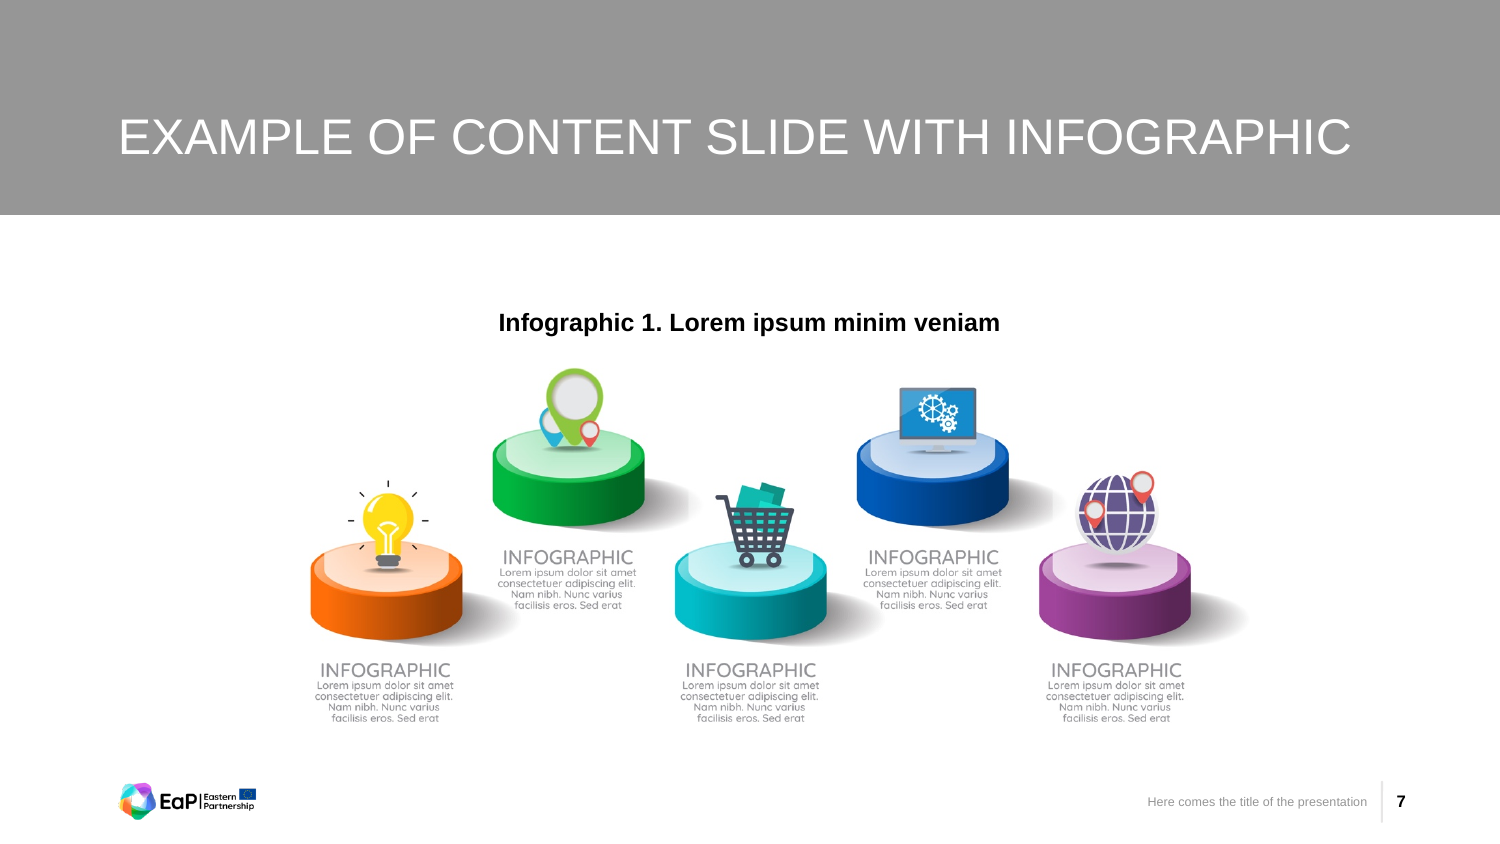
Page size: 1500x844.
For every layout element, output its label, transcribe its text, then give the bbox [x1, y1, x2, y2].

picture [101, 771, 273, 831]
picture [243, 313, 1257, 741]
text_box Infographic 1. Lorem ipsum minim veniam [117, 298, 1382, 344]
title Example of content slide with infographic [117, 61, 1382, 216]
